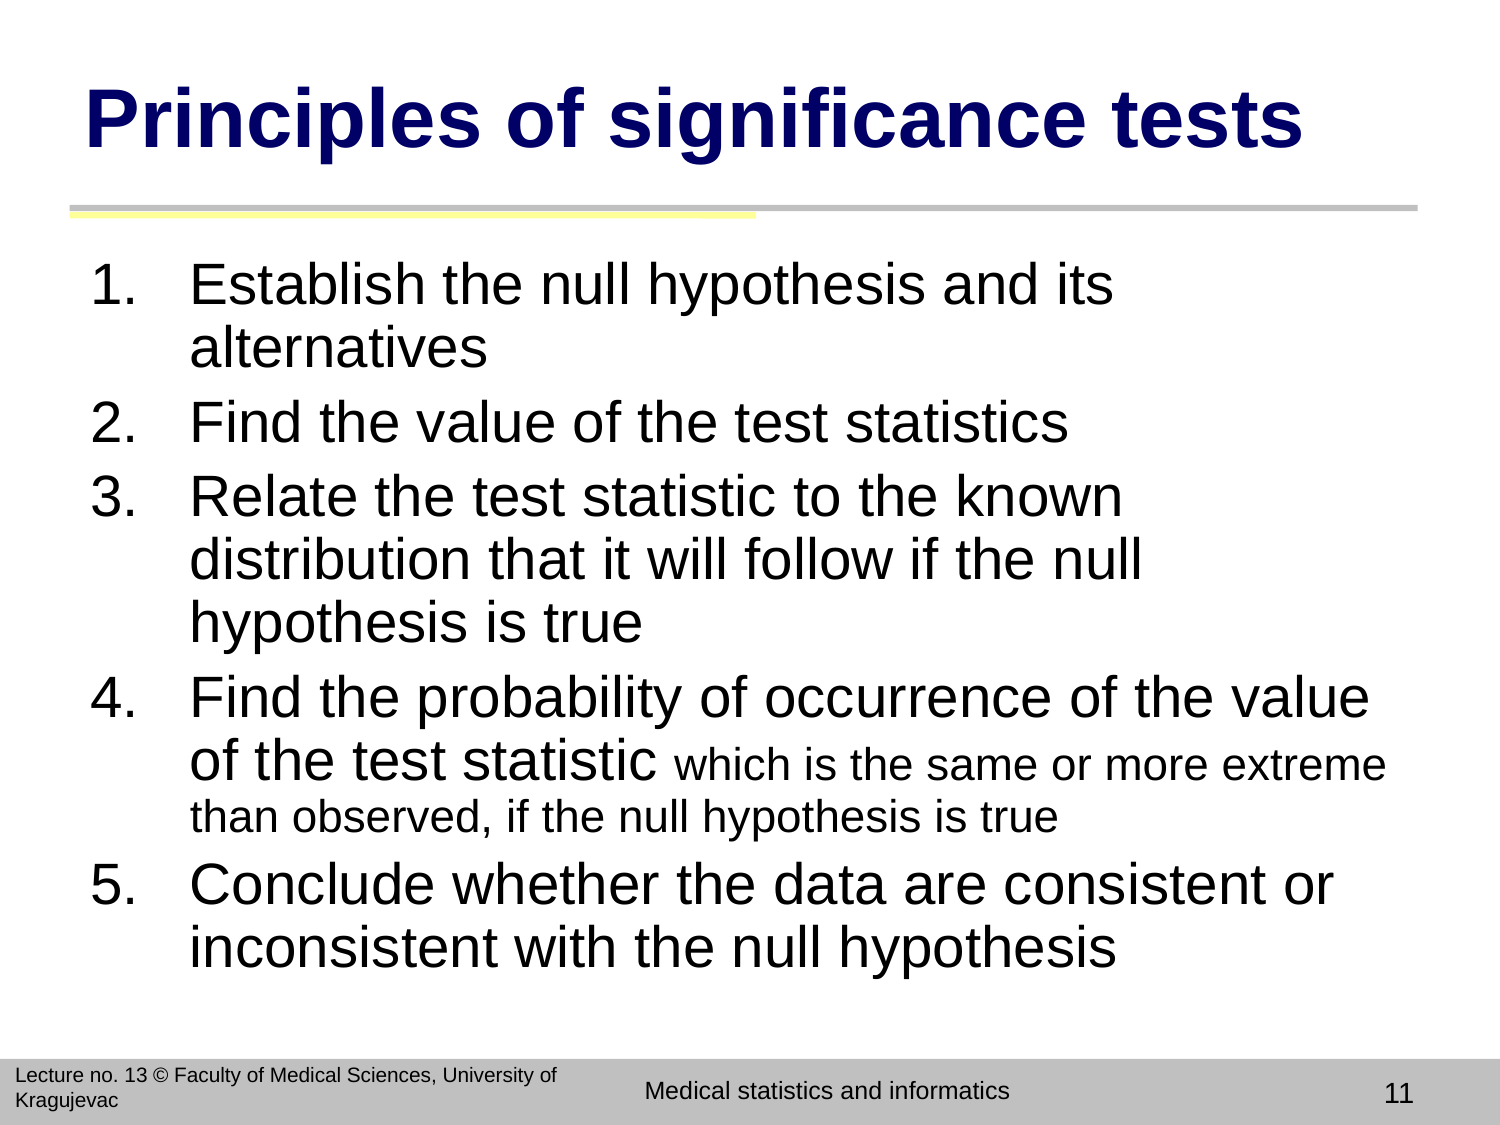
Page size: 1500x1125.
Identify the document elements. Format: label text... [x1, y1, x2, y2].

list Establish the null hypothesis and its alternatives Find the value of the test statistics Relate the test statistic to the known distribution that it will follow if the null hypothesis is true Find the probability of occurrence of the value of the test statistic which is the same or more extreme than observed, if the null hypothesis is true Conclude whether the data are consistent or inconsistent with the null hypothesis [74, 246, 1426, 1023]
title Principles of significance tests [69, 19, 1426, 208]
slide_number 11 [1164, 1066, 1430, 1125]
slide_number Lecture no. 13 © Faculty of Medical Sciences, University of Kragujevac [0, 1053, 629, 1108]
footer Medical statistics and informatics [512, 1066, 1144, 1125]
